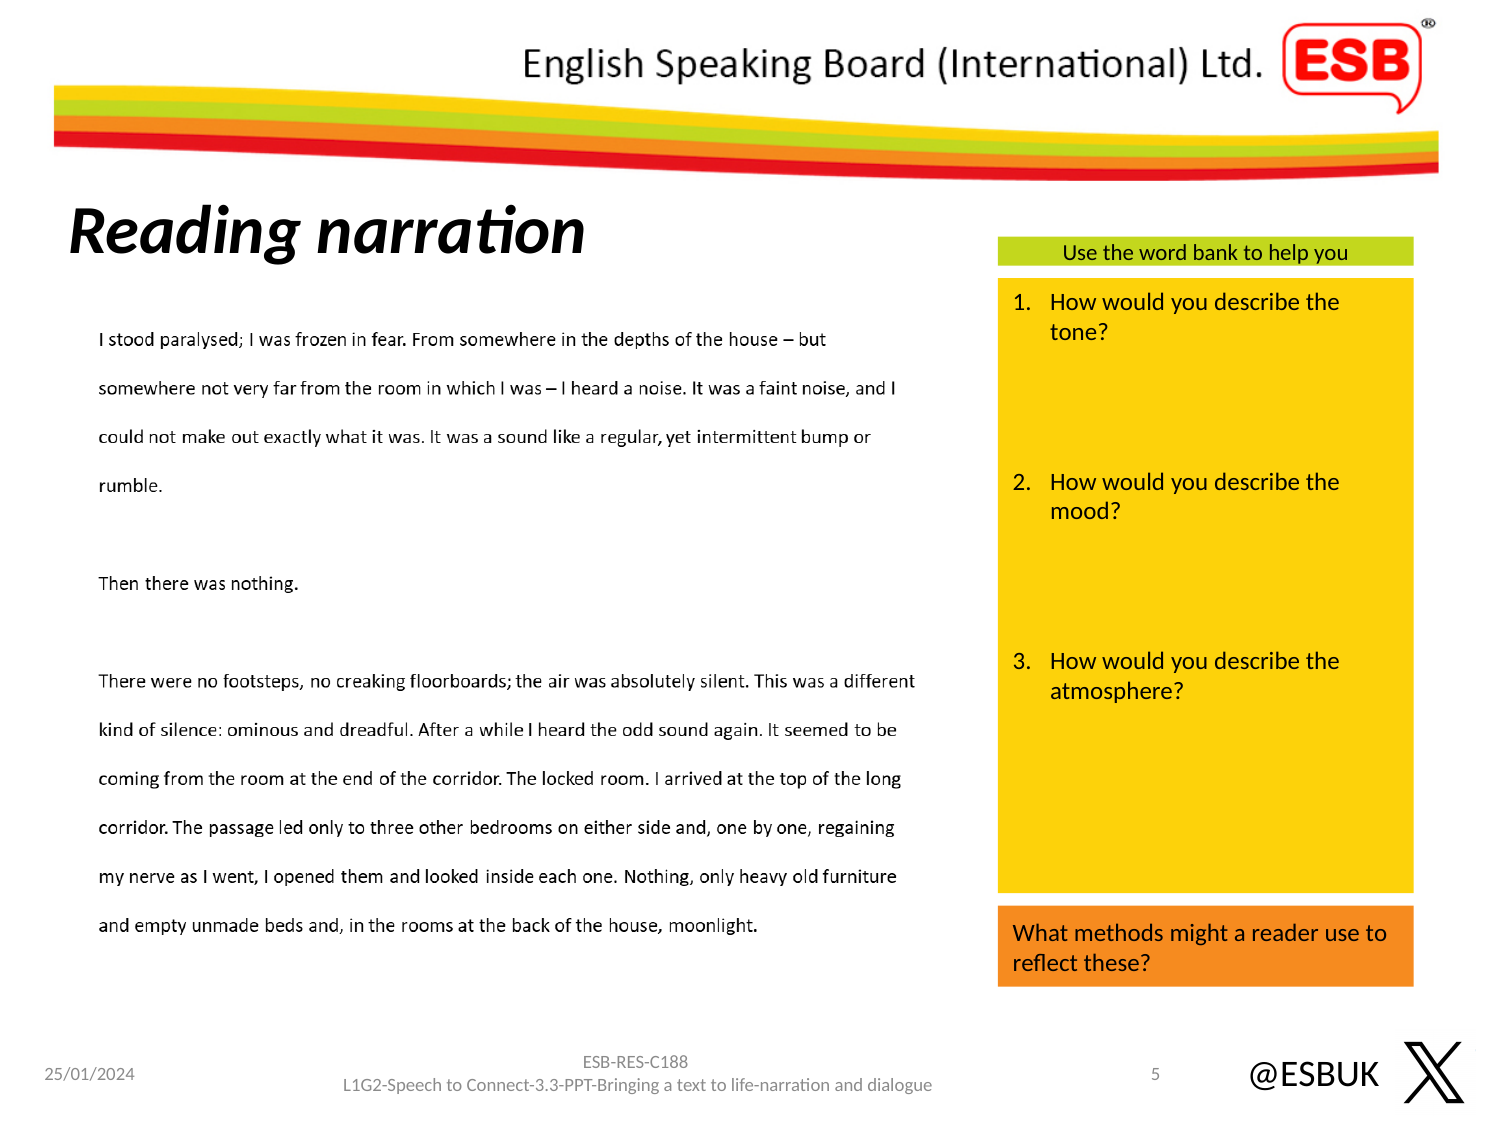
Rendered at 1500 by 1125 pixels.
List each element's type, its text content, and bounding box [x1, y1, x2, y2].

text_box What methods might a reader use to reflect these? [997, 905, 1415, 988]
picture [0, 0, 1500, 189]
slide_number 5 [930, 1042, 1176, 1103]
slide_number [29, 1042, 312, 1103]
picture [86, 303, 931, 950]
text_box How would you describe the tone? How would you describe the mood? How would you describe the atmosphere? [997, 277, 1415, 894]
picture [1395, 1029, 1476, 1116]
title Reading narration [53, 183, 1347, 279]
text_box Use the word bank to help you [997, 235, 1415, 267]
footer ESB-RES-C188 L1G2-Speech to Connect-3.3-PPT-Bringing a text to life-narration and dialogue [312, 1042, 930, 1103]
